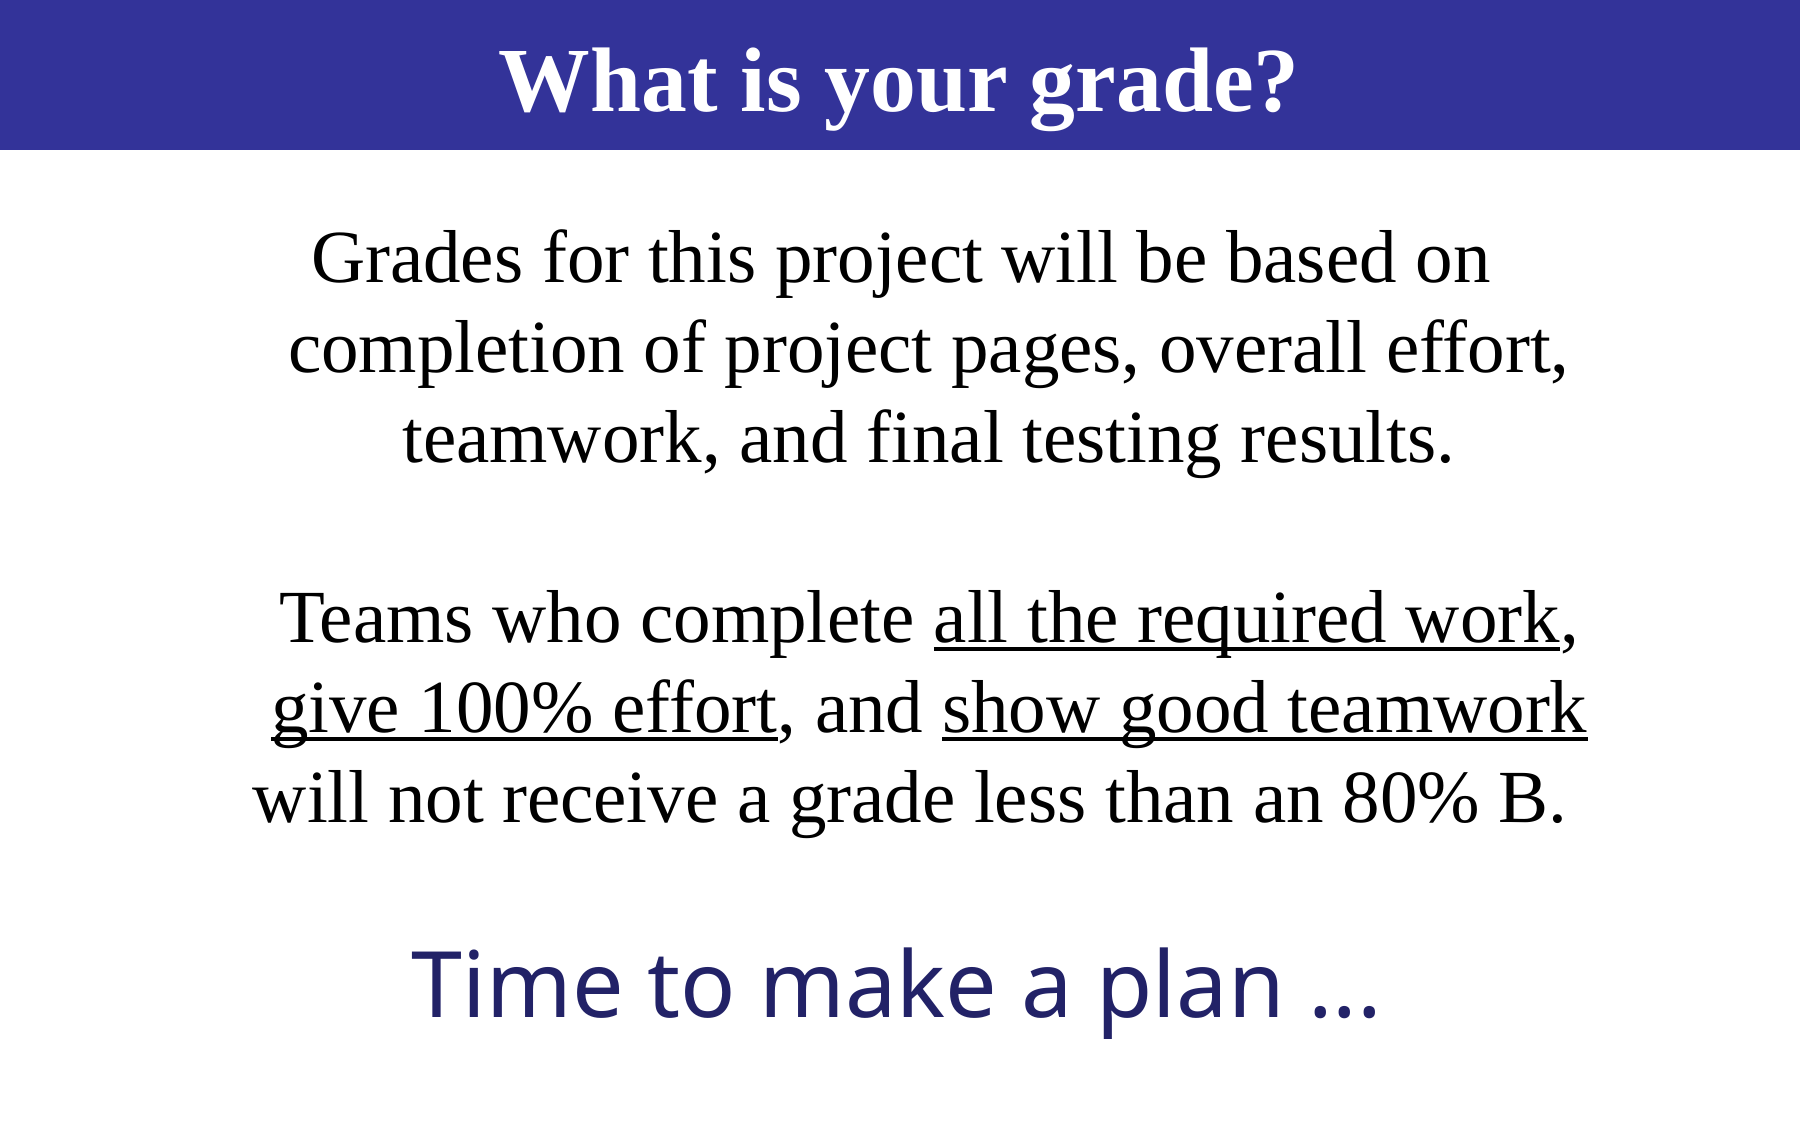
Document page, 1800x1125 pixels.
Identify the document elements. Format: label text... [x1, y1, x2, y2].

title Time to make a plan ... [87, 887, 1708, 1076]
text_box What is your grade? [0, 0, 1800, 150]
list Grades for this project will be based on completion of project pages, overall effort, teamwork, and final testing results. Teams who complete all the required work, give 100% effort, and show good teamwork will not receive a grade less than an 80% B. [137, 199, 1666, 876]
